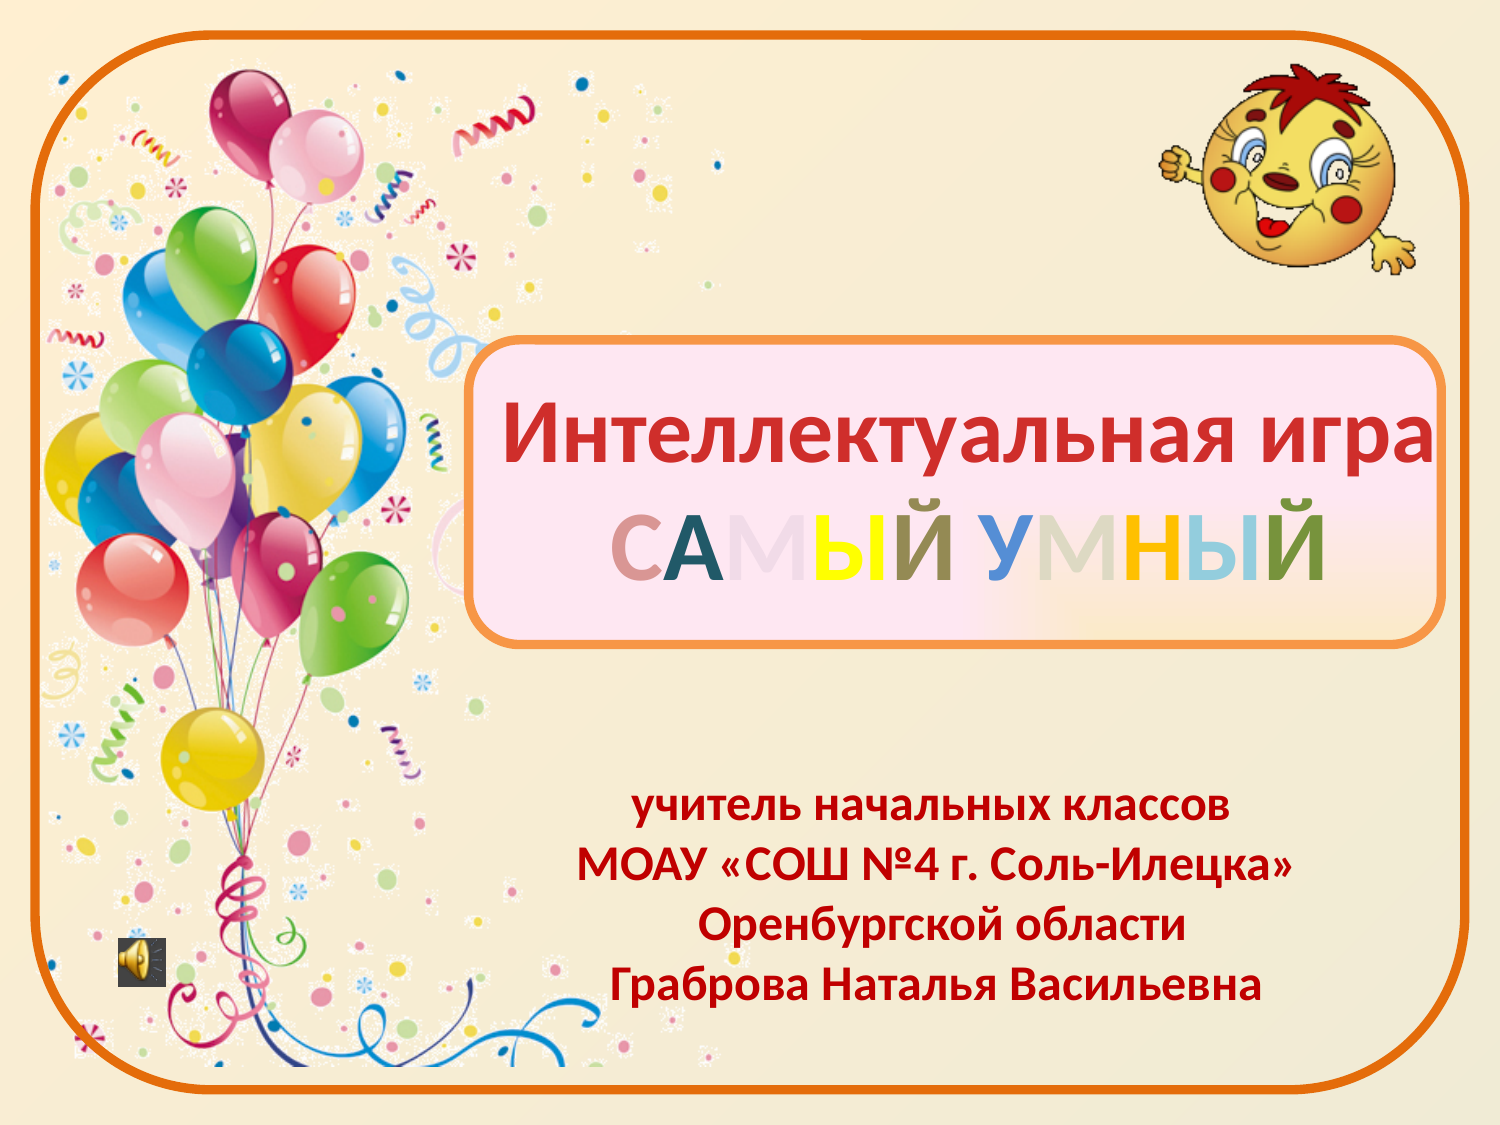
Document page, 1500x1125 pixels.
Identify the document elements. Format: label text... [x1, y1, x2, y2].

picture [439, 1036, 560, 1067]
text_box Интеллектуальная игра САМЫЙ УМНЫЙ [439, 363, 1500, 729]
picture [23, 58, 113, 1067]
text_box учитель начальных классов МОАУ «СОШ №4 г. Соль-Илецка» Оренбургской области Граброва Наталья Васильевна [374, 796, 1500, 985]
picture [1148, 58, 1430, 291]
text_box [474, 337, 1436, 363]
picture [40, 58, 778, 1067]
